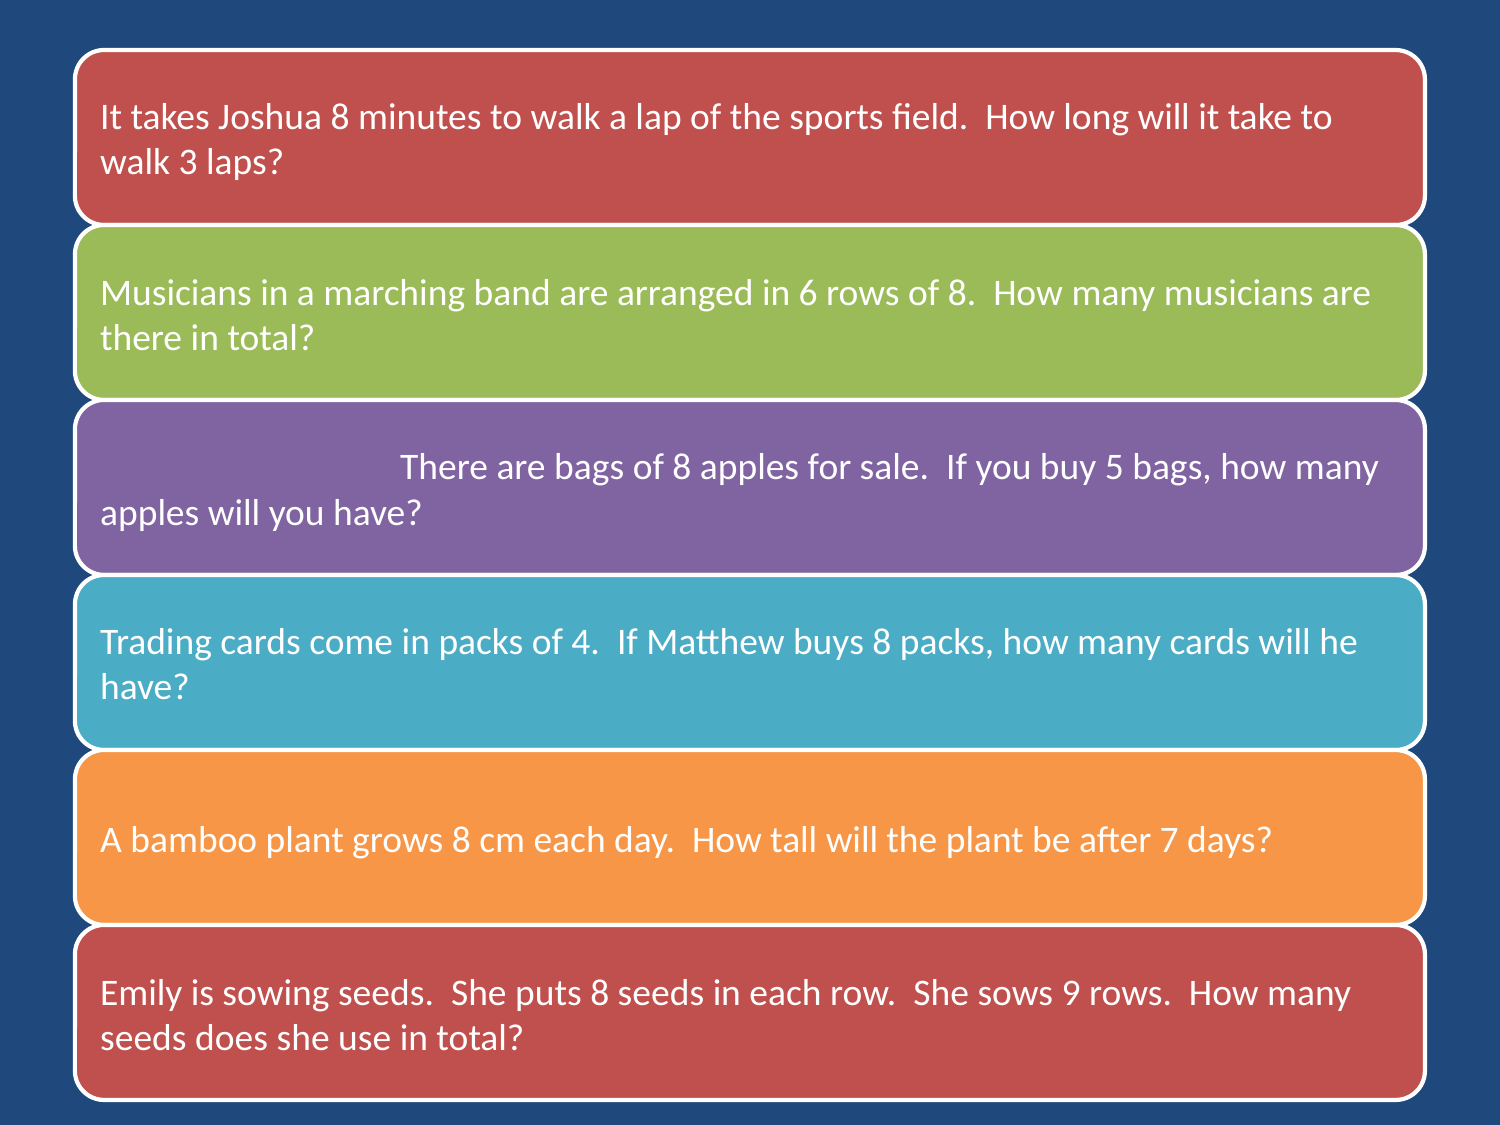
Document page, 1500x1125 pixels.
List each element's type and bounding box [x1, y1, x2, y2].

list [74, 49, 1426, 1101]
